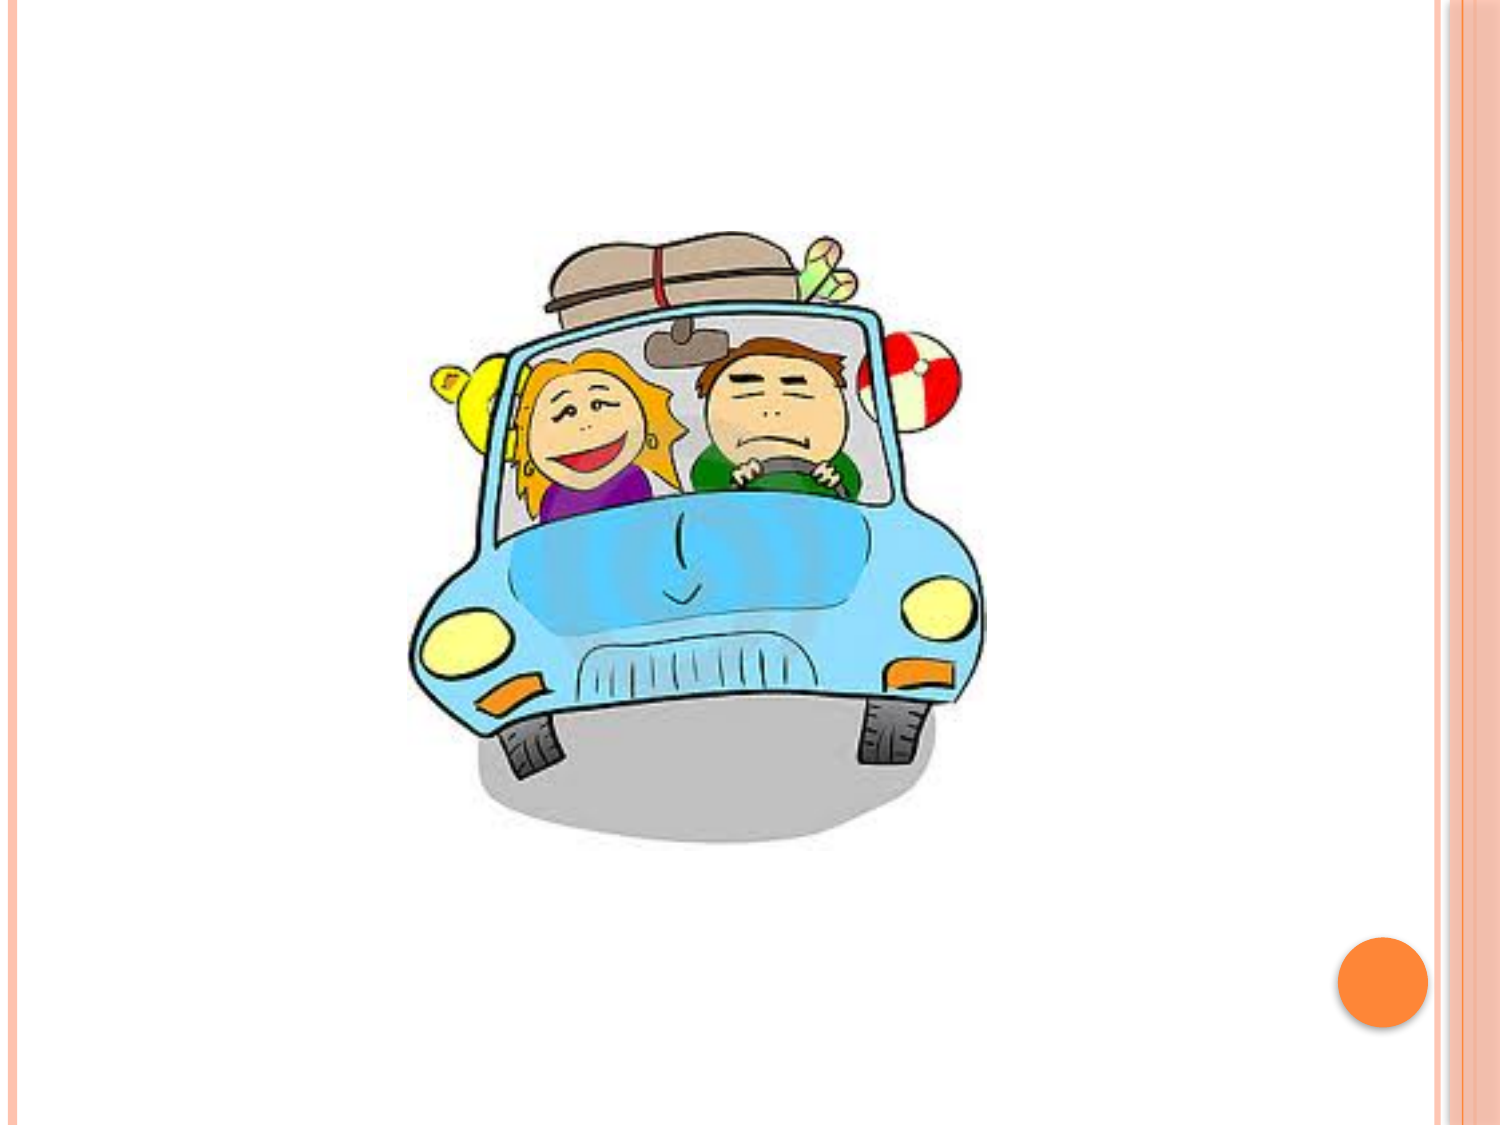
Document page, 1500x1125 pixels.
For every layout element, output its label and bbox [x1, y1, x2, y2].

list [406, 231, 987, 852]
